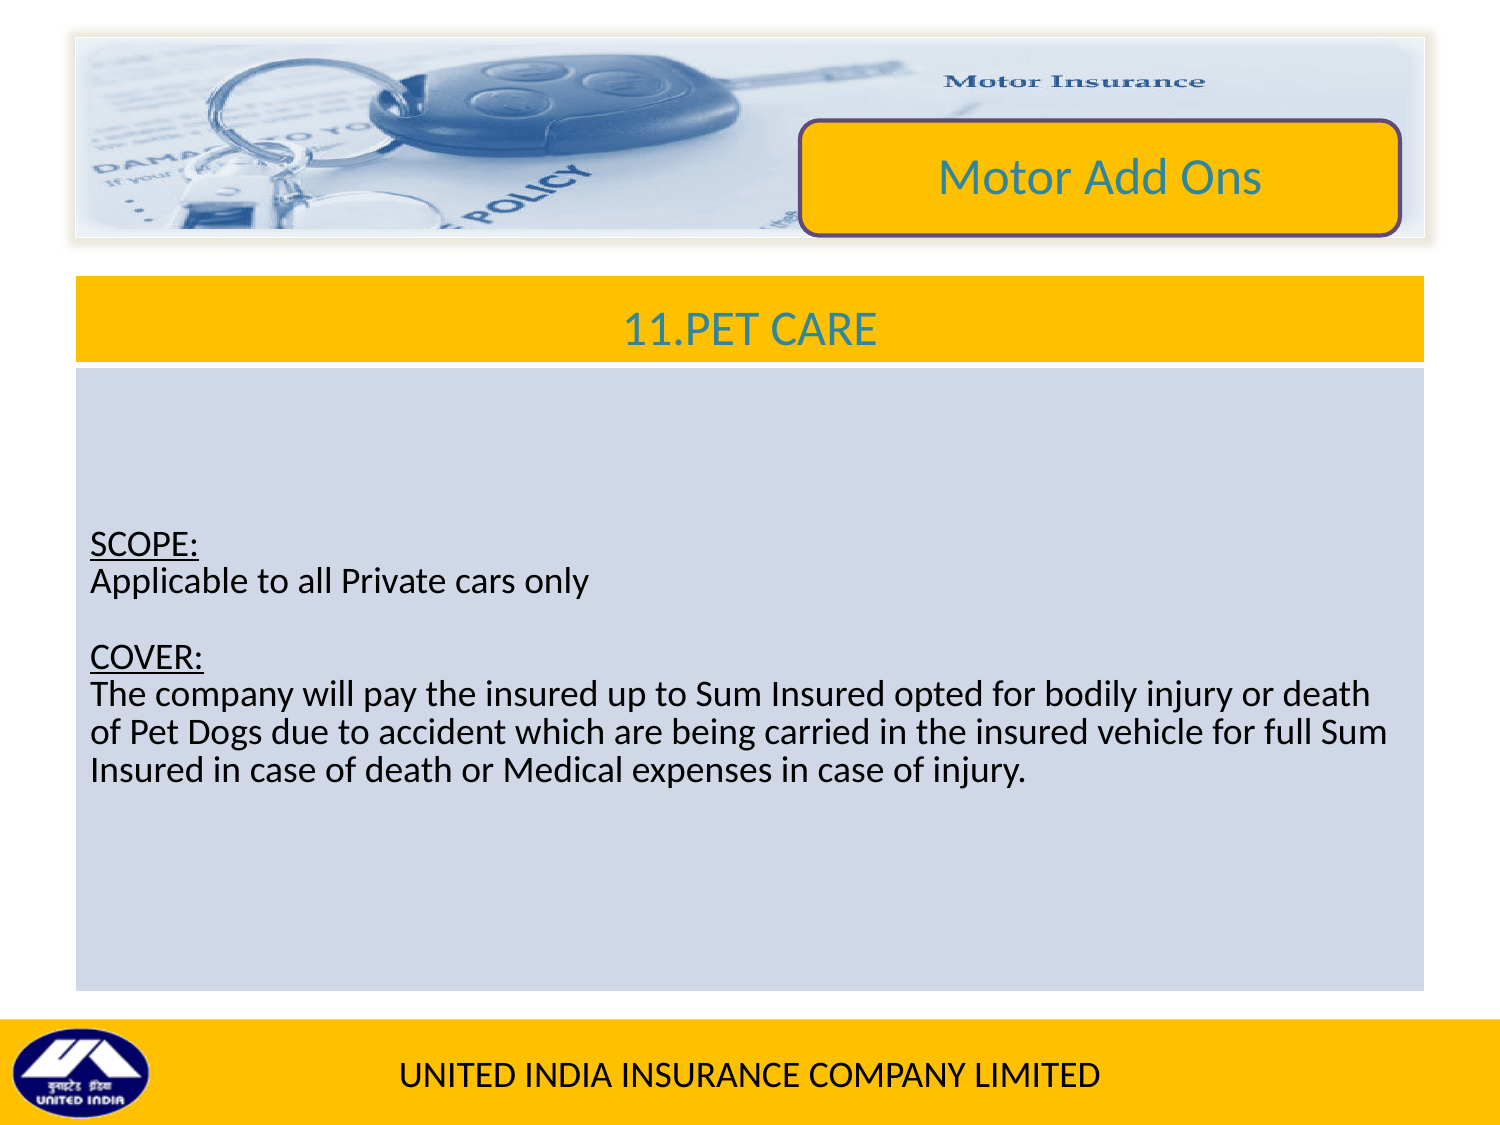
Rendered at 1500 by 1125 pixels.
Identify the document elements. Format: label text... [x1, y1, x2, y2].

table_header 11.PET CARE [76, 276, 1424, 362]
picture [74, 37, 1426, 238]
picture [11, 1027, 153, 1119]
text_box UNITED INDIA INSURANCE COMPANY LIMITED [0, 1021, 1500, 1125]
table_cell SCOPE: Applicable to all Private cars only COVER: The company will pay the insured up to Sum Insured opted for bodily injury or death of Pet Dogs due to accident which are being carried in the insured vehicle for full Sum Insured in case of death or Medical expenses in case of injury. [76, 368, 1424, 991]
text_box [799, 120, 1401, 236]
